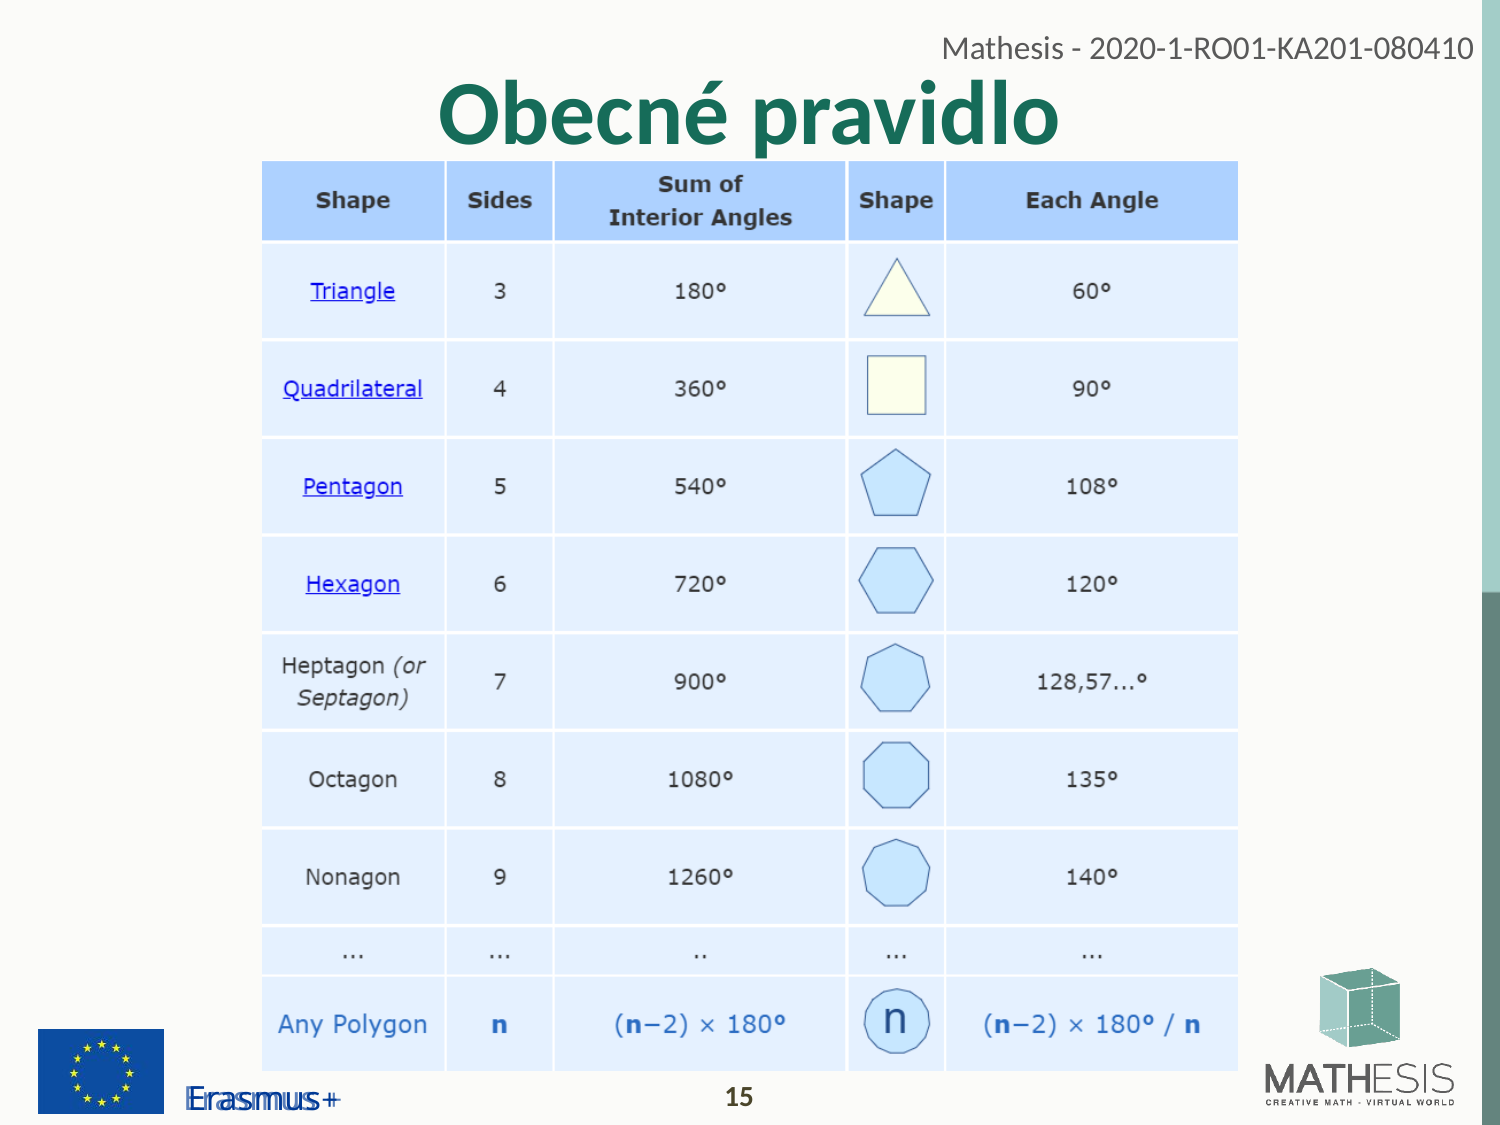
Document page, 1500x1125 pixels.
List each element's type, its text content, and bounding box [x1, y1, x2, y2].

picture [262, 160, 1238, 1071]
picture [38, 1029, 164, 1114]
title Obecné pravidlo [75, 45, 1425, 233]
